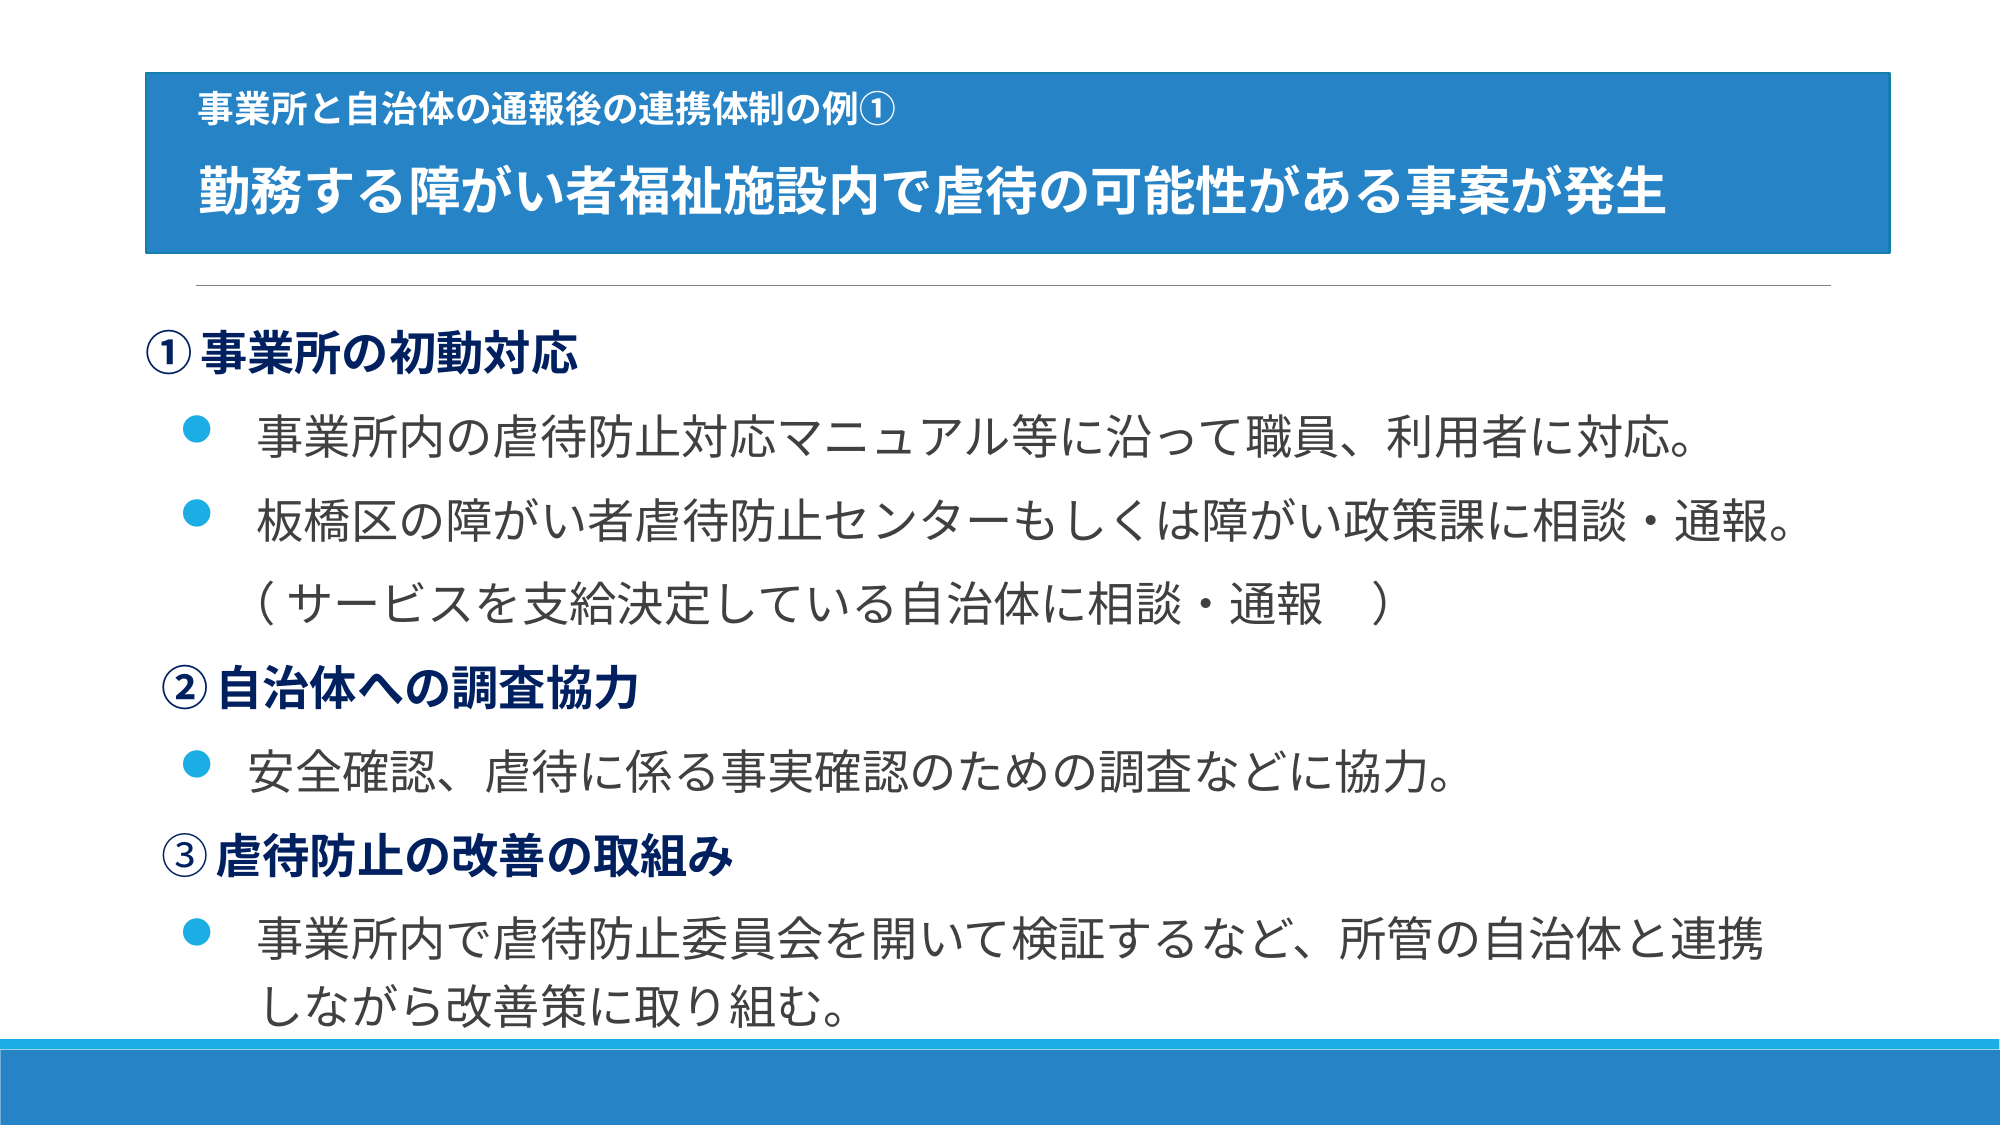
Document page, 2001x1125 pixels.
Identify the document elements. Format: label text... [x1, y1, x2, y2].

text_box [145, 72, 1891, 88]
list 事業所と自治体の通報後の連携体制の例① 勤務する障がい者福祉施設内で虐待の可能性がある事案が発生 ①事業所の初動対応 事業所内の虐待防止対応マニュアル等に沿って職員、利用者に対応。 板橋区の障がい者虐待防止センターもしくは障がい政策課に相談・通報。 （ サービスを支給決定している自治体に相談・通報 ） ②自治体への調査協力 安全確認、虐待に係る事実確認のための調査などに協力。 ③虐待防止の改善の取組み 事業所内で虐待防止委員会を開いて検証するなど、所管の自治体と連携 しながら改善策に取り組む。 [145, 88, 1904, 1055]
